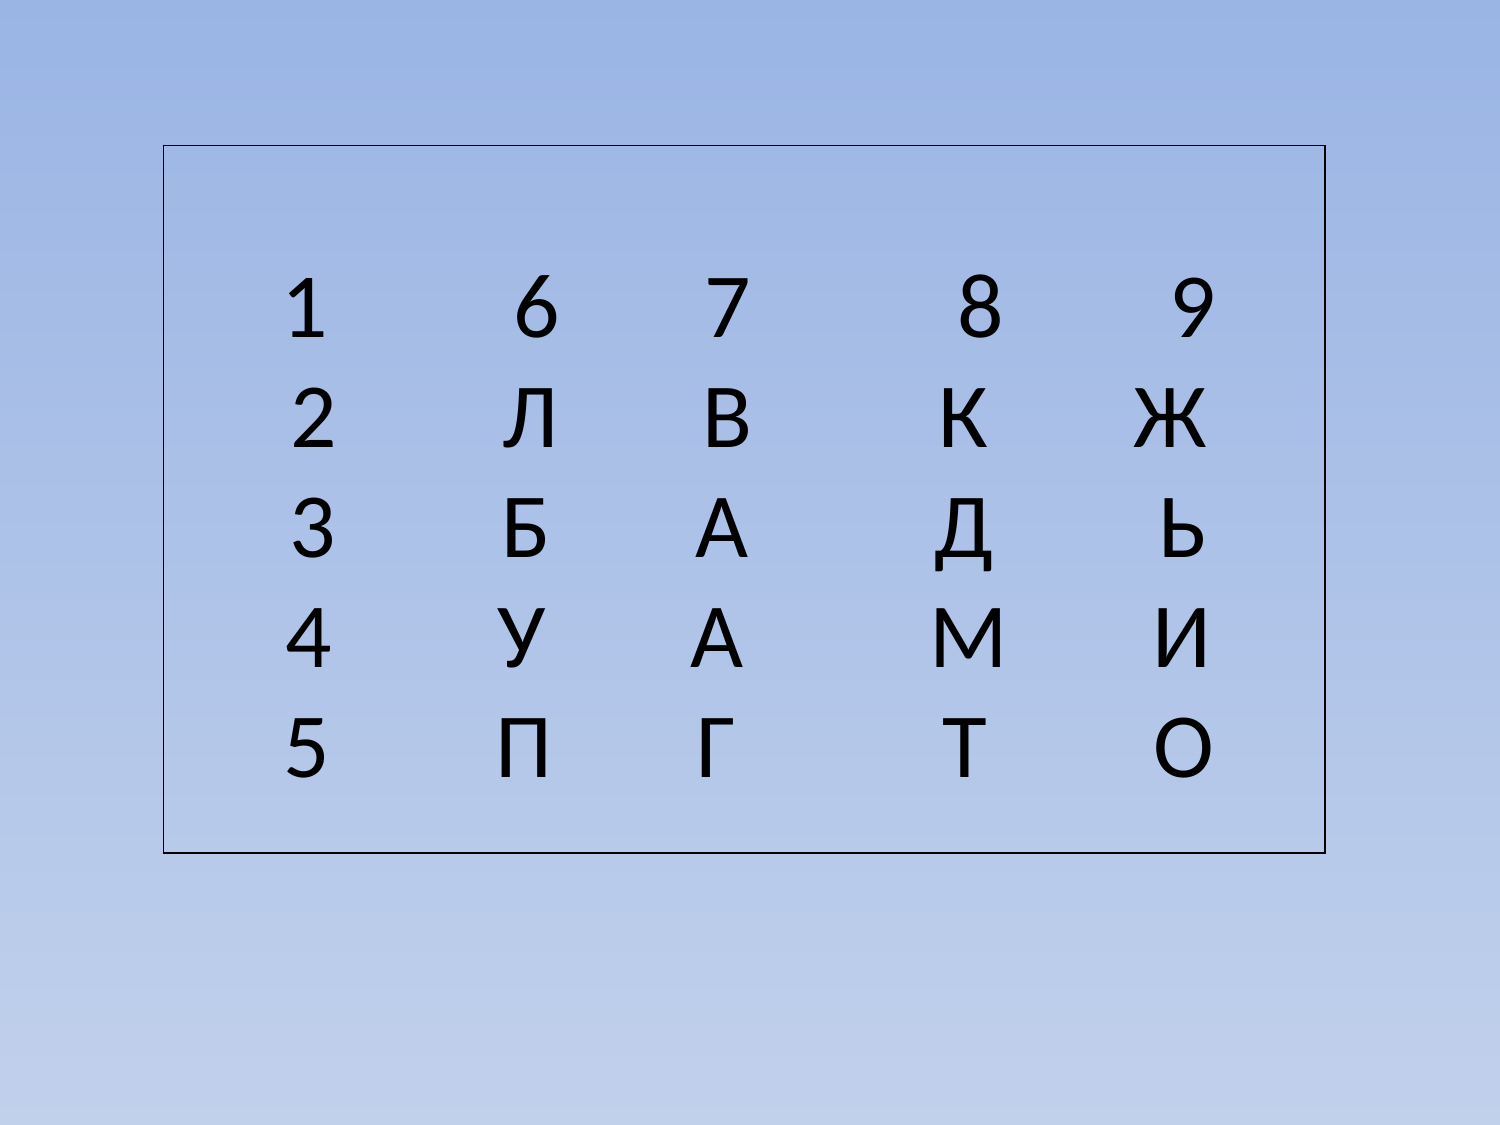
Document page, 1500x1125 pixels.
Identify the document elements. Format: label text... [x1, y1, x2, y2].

title 1 6 7 8 9 2 Л В К Ж 3 Б А Д Ь 4 У А М И 5 П Г Т О [75, 45, 1425, 997]
table_header [164, 146, 1324, 852]
